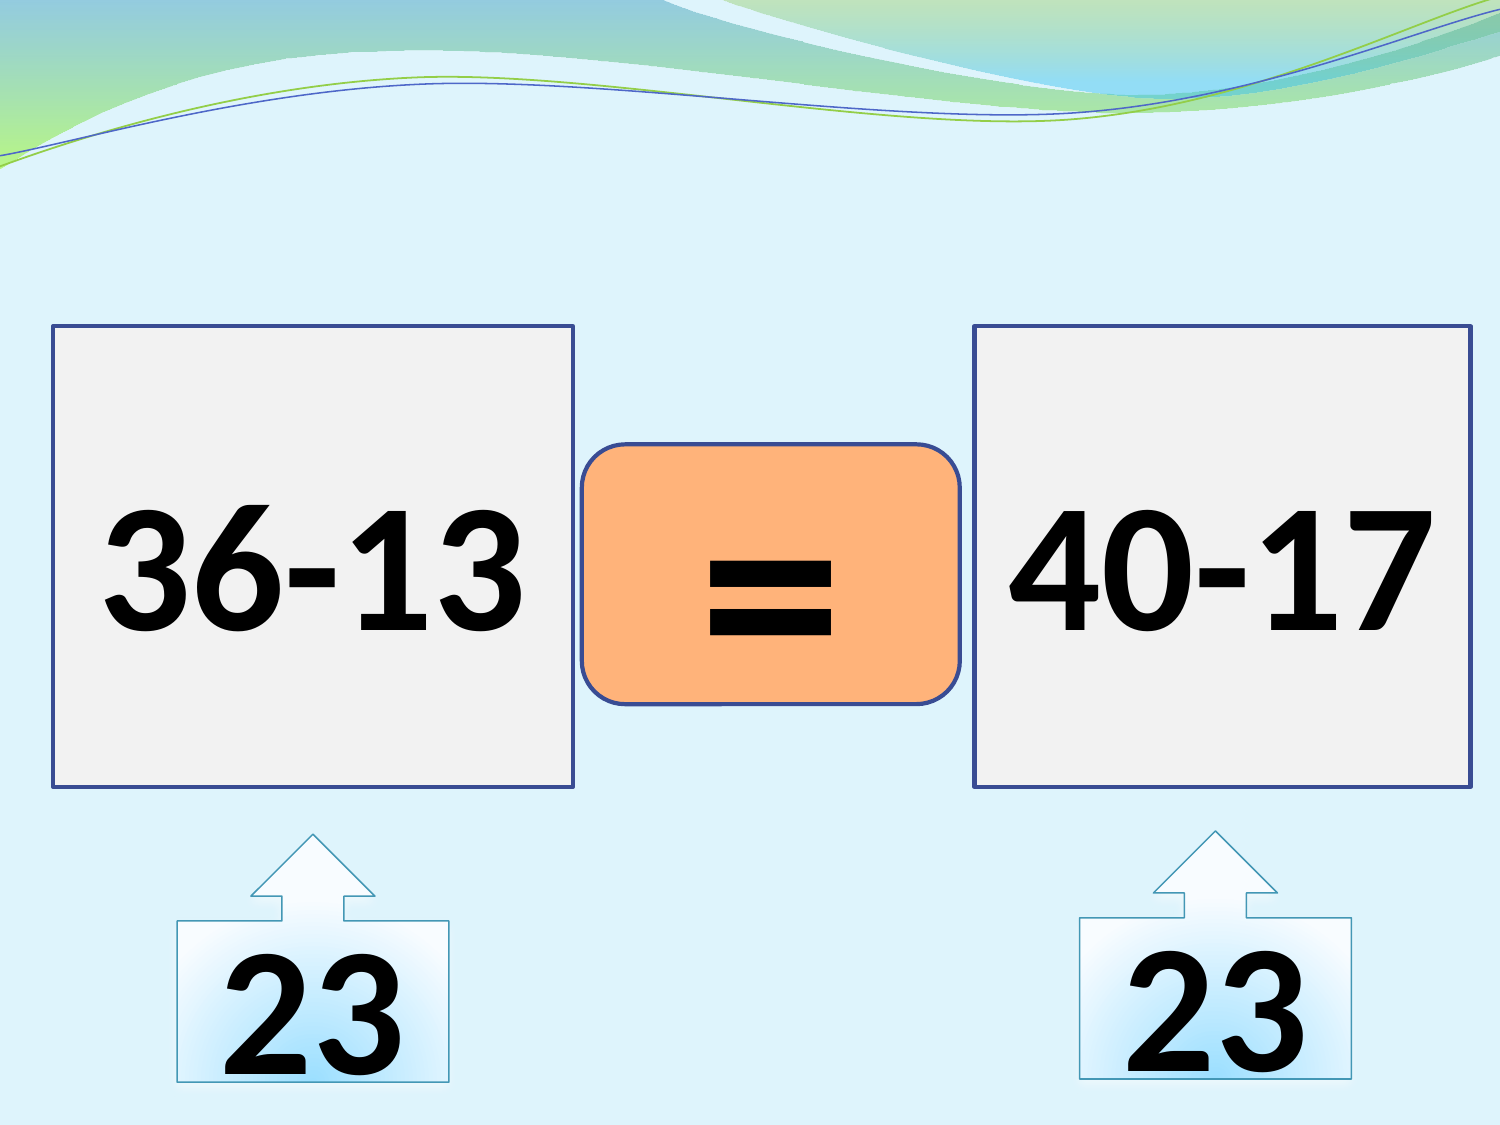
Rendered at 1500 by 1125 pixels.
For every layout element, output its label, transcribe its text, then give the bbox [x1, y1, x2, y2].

text_box 23 [1078, 830, 1353, 1080]
text_box 23 [176, 833, 450, 1083]
text_box 40-17 [972, 324, 1473, 789]
text_box 36-13 [51, 324, 575, 789]
text_box = [579, 442, 962, 707]
